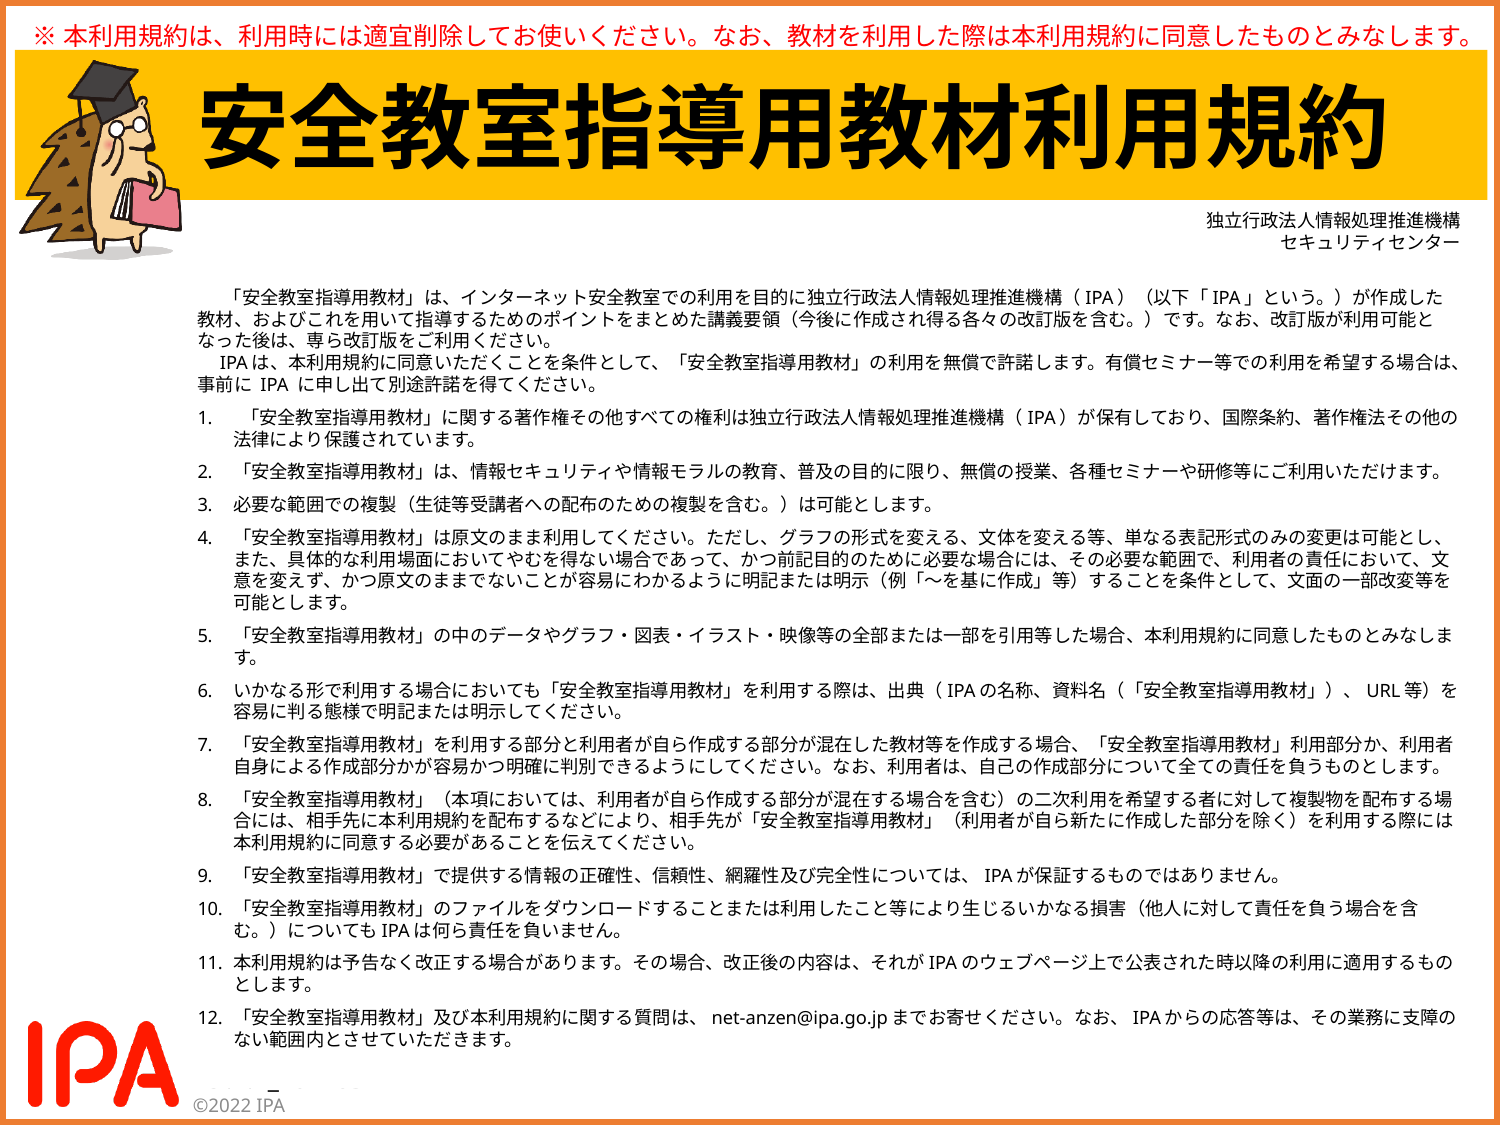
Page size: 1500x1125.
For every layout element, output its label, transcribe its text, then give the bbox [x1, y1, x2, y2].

text_box ※本利用規約は、利用時には適宜削除してお使いください。なお、教材を利用した際は本利用規約に同意したものとみなします。 [18, 13, 1477, 59]
picture [28, 1021, 179, 1107]
list 独立行政法人情報処理推進機構 セキュリティセンター 「安全教室指導用教材」は、インターネット安全教室での利用を目的に独立行政法人情報処理推進機構（IPA）（以下「IPA」という。）が作成した教材、およびこれを用いて指導するためのポイントをまとめた講義要領（今後に作成され得る各々の改訂版を含む。）です。なお、改訂版が利用可能となった後は、専ら改訂版をご利用ください。 IPAは、本利用規約に同意いただくことを条件として、「安全教室指導用教材」の利用を無償で許諾します。有償セミナー等での利用を希望する場合は、事前に IPA に申し出て別途許諾を得てください。 「安全教室指導用教材」に関する著作権その他すべての権利は独立行政法人情報処理推進機構（IPA）が保有しており、国際条約、著作権法その他の法律により保護されています。 「安全教室指導用教材」は、情報セキュリティや情報モラルの教育、普及の目的に限り、無償の授業、各種セミナーや研修等にご利用いただけます。 必要な範囲での複製（生徒等受講者への配布のための複製を含む。）は可能とします。 「安全教室指導用教材」は原文のまま利用してください。ただし、グラフの形式を変える、文体を変える等、単なる表記形式のみの変更は可能とし、また、具体的な利用場面においてやむを得ない場合であって、かつ前記目的のために必要な場合には、その必要な範囲で、利用者の責任において、文意を変えず、かつ原文のままでないことが容易にわかるように明記または明示（例「～を基に作成」等）することを条件として、文面の一部改変等を可能とします。 「安全教室指導用教材」の中のデータやグラフ・図表・イラスト・映像等の全部または一部を引用等した場合、本利用規約に同意したものとみなします。 いかなる形で利用する場合においても「安全教室指導用教材」を利用する際は、出典（IPAの名称、資料名（「安全教室指導用教材」）、URL等）を容易に判る態様で明記または明示してください。 「安全教室指導用教材」を利用する部分と利用者が自ら作成する部分が混在した教材等を作成する場合、「安全教室指導用教材」利用部分か、利用者自身による作成部分かが容易かつ明確に判別できるようにしてください。なお、利用者は、自己の作成部分について全ての責任を負うものとします。 「安全教室指導用教材」（本項においては、利用者が自ら作成する部分が混在する場合を含む）の二次利用を希望する者に対して複製物を配布する場合には、相手先に本利用規約を配布するなどにより、相手先が「安全教室指導用教材」（利用者が自ら新たに作成した部分を除く）を利用する際には本利用規約に同意する必要があることを伝えてください。 「安全教室指導用教材」で提供する情報の正確性、信頼性、網羅性及び完全性については、IPAが保証するものではありません。 「安全教室指導用教材」のファイルをダウンロードすることまたは利用したこと等により生じるいかなる損害（他人に対して責任を負う場合を含む。）についてもIPAは何ら責任を負いません。 本利用規約は予告なく改正する場合があります。その場合、改正後の内容は、それがIPAのウェブページ上で公表された時以降の利用に適用するものとします。 「安全教室指導用教材」及び本利用規約に関する質問は、net-anzen@ipa.go.jpまでお寄せください。なお、IPAからの応答等は、その業務に支障のない範囲内とさせていただきます。 [182, 202, 1477, 1089]
title 安全教室指導用教材利用規約 [182, 73, 1488, 190]
picture [19, 60, 182, 260]
